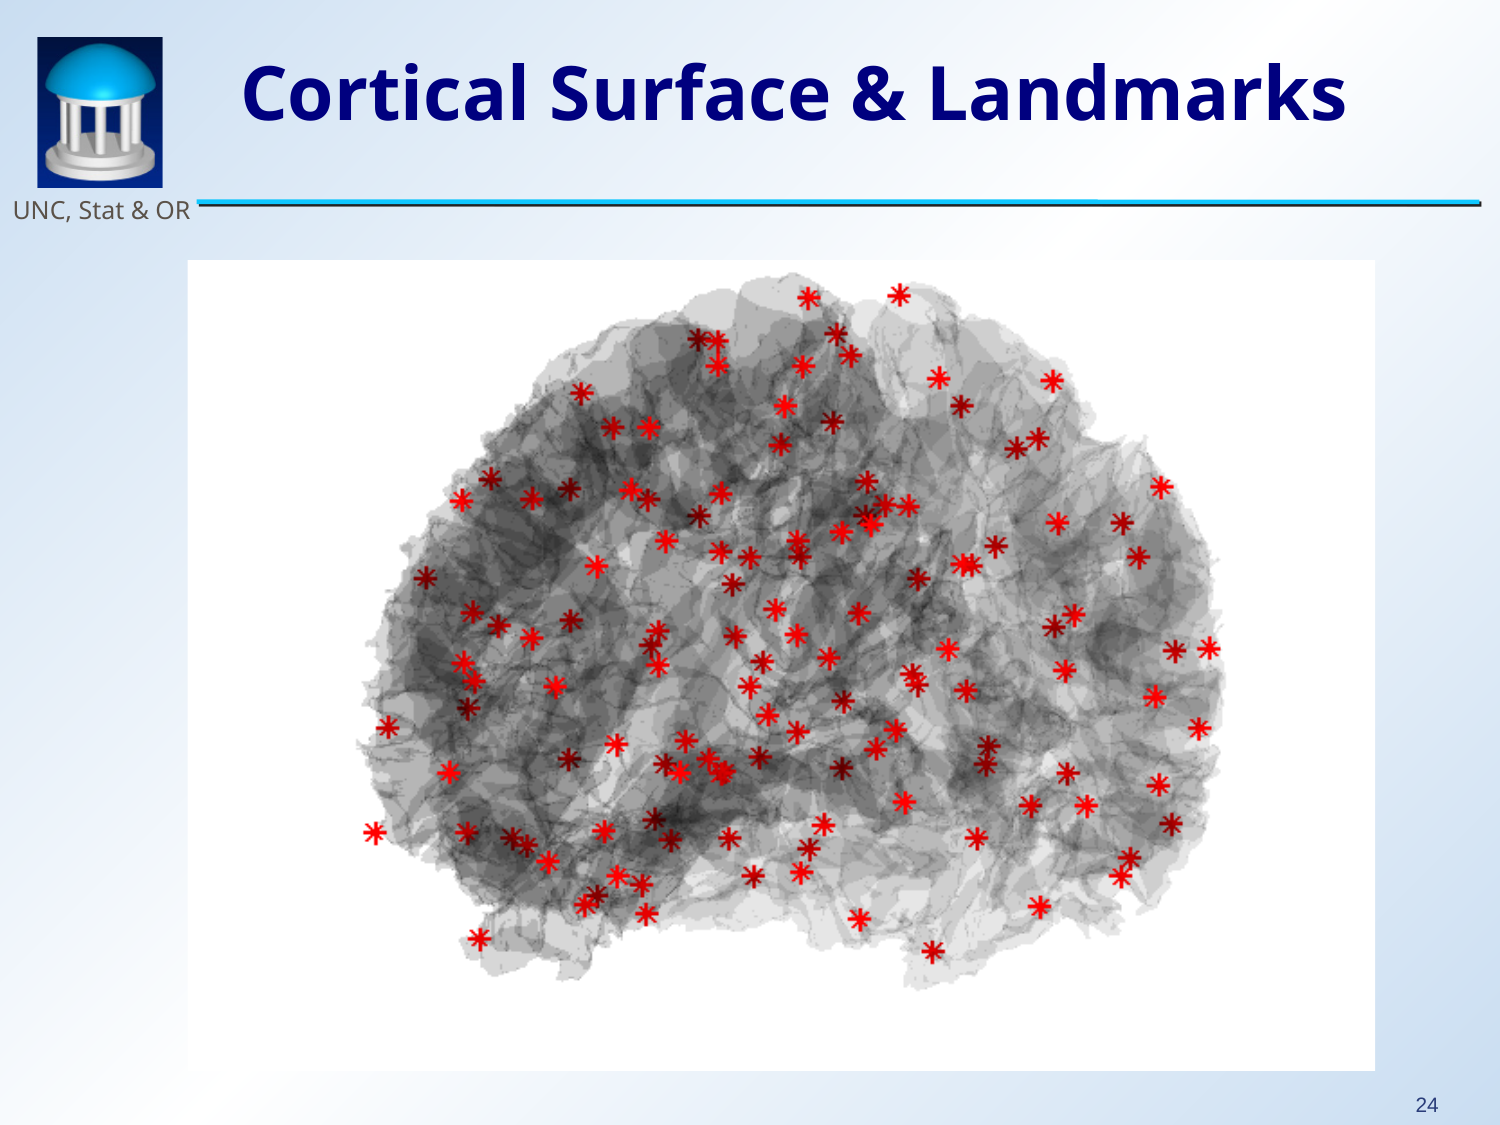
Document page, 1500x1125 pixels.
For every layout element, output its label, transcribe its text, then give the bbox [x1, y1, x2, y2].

picture [187, 260, 1376, 1071]
title Cortical Surface & Landmarks [224, 24, 1398, 156]
